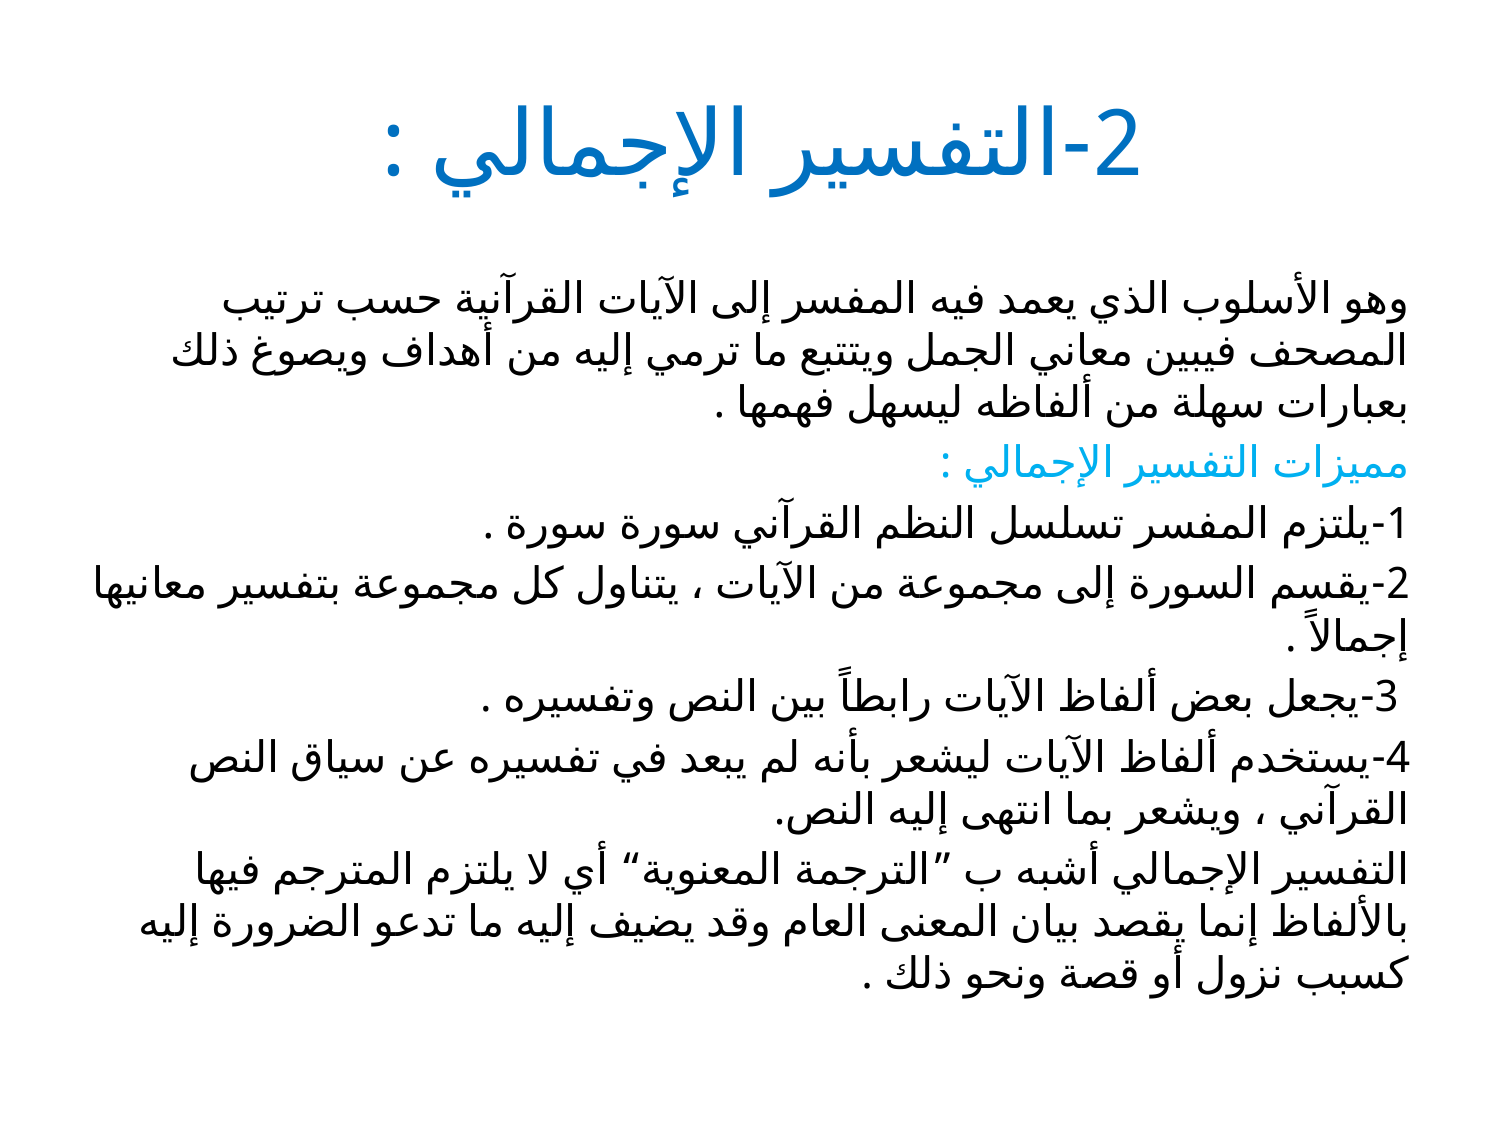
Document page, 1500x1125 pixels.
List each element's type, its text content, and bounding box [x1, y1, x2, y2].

list وهو الأسلوب الذي يعمد فيه المفسر إلى الآيات القرآنية حسب ترتيب المصحف فيبين معاني الجمل ويتتبع ما ترمي إليه من أهداف ويصوغ ذلك بعبارات سهلة من ألفاظه ليسهل فهمها . مميزات التفسير الإجمالي : 1-يلتزم المفسر تسلسل النظم القرآني سورة سورة . 2-يقسم السورة إلى مجموعة من الآيات ، يتناول كل مجموعة بتفسير معانيها إجمالاً . 3-يجعل بعض ألفاظ الآيات رابطاً بين النص وتفسيره . 4-يستخدم ألفاظ الآيات ليشعر بأنه لم يبعد في تفسيره عن سياق النص القرآني ، ويشعر بما انتهى إليه النص. التفسير الإجمالي أشبه ب ”الترجمة المعنوية“ أي لا يلتزم المترجم فيها بالألفاظ إنما يقصد بيان المعنى العام وقد يضيف إليه ما تدعو الضرورة إليه كسبب نزول أو قصة ونحو ذلك . [75, 262, 1425, 1005]
title 2-التفسير الإجمالي : [75, 45, 1425, 233]
